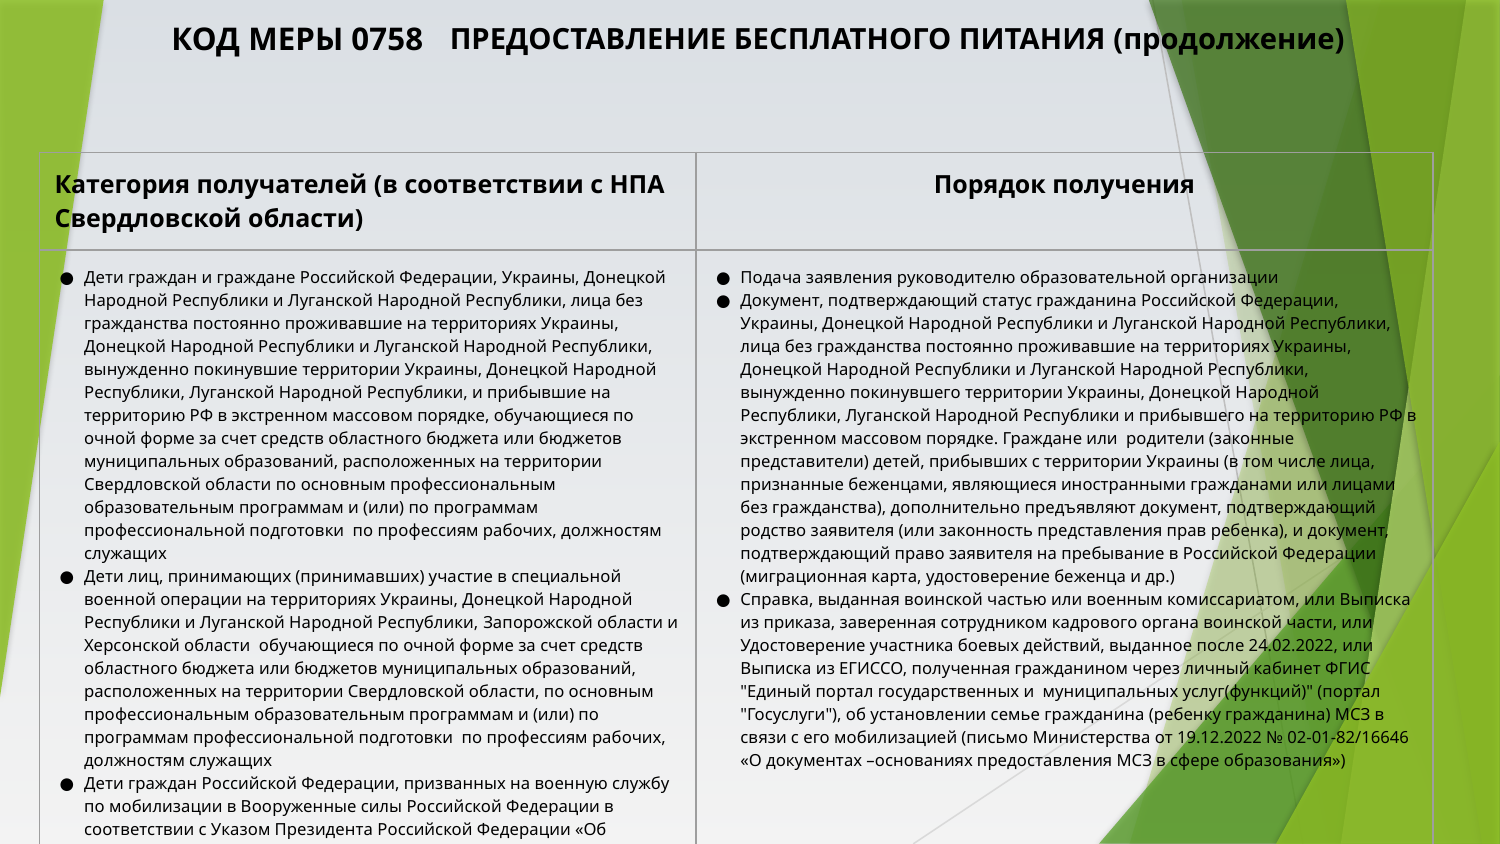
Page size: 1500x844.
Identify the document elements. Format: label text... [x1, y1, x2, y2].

title ПРЕДОСТАВЛЕНИЕ БЕСПЛАТНОГО ПИТАНИЯ (продолжение) [438, 0, 1384, 75]
table_header Категория получателей (в соответствии с НПА Свердловской области) [40, 153, 695, 249]
table_header Порядок получения [697, 153, 1432, 249]
text_box КОД МЕРЫ 0758 [122, 0, 438, 75]
table_cell Подача заявления руководителю образовательной организации Документ, подтверждающий статус гражданина Российской Федерации, Украины, Донецкой Народной Республики и Луганской Народной Республики, лица без гражданства постоянно проживавшие на территориях Украины, Донецкой Народной Республики и Луганской Народной Республики, вынужденно покинувшего территории Украины, Донецкой Народной Республики, Луганской Народной Республики и прибывшего на территорию РФ в экстренном массовом порядке. Граждане или родители (законные представители) детей, прибывших с территории Украины (в том числе лица, признанные беженцами, являющиеся иностранными гражданами или лицами без гражданства), дополнительно предъявляют документ, подтверждающий родство заявителя (или законность представления прав ребенка), и документ, подтверждающий право заявителя на пребывание в Российской Федерации (миграционная карта, удостоверение беженца и др.) Справка, выданная воинской частью или военным комиссариатом, или Выписка из приказа, заверенная сотрудником кадрового органа воинской части, или Удостоверение участника боевых действий, выданное после 24.02.2022, или Выписка из ЕГИССО, полученная гражданином через личный кабинет ФГИС "Единый портал государственных и муниципальных услуг(функций)" (портал "Госуслуги"), об установлении семье гражданина (ребенку гражданина) МСЗ в связи с его мобилизацией (письмо Министерства от 19.12.2022 № 02-01-82/16646 «О документах –основаниях предоставления МСЗ в сфере образования») [697, 251, 1432, 844]
table_cell Дети граждан и граждане Российской Федерации, Украины, Донецкой Народной Республики и Луганской Народной Республики, лица без гражданства постоянно проживавшие на территориях Украины, Донецкой Народной Республики и Луганской Народной Республики, вынужденно покинувшие территории Украины, Донецкой Народной Республики, Луганской Народной Республики, и прибывшие на территорию РФ в экстренном массовом порядке, обучающиеся по очной форме за счет средств областного бюджета или бюджетов муниципальных образований, расположенных на территории Свердловской области по основным профессиональным образовательным программам и (или) по программам профессиональной подготовки по профессиям рабочих, должностям служащих Дети лиц, принимающих (принимавших) участие в специальной военной операции на территориях Украины, Донецкой Народной Республики и Луганской Народной Республики, Запорожской области и Херсонской области обучающиеся по очной форме за счет средств областного бюджета или бюджетов муниципальных образований, расположенных на территории Свердловской области, по основным профессиональным образовательным программам и (или) по программам профессиональной подготовки по профессиям рабочих, должностям служащих Дети граждан Российской Федерации, призванных на военную службу по мобилизации в Вооруженные силы Российской Федерации в соответствии с Указом Президента Российской Федерации «Об объявлении частичной мобилизации в Российской Федерации» [40, 251, 695, 844]
